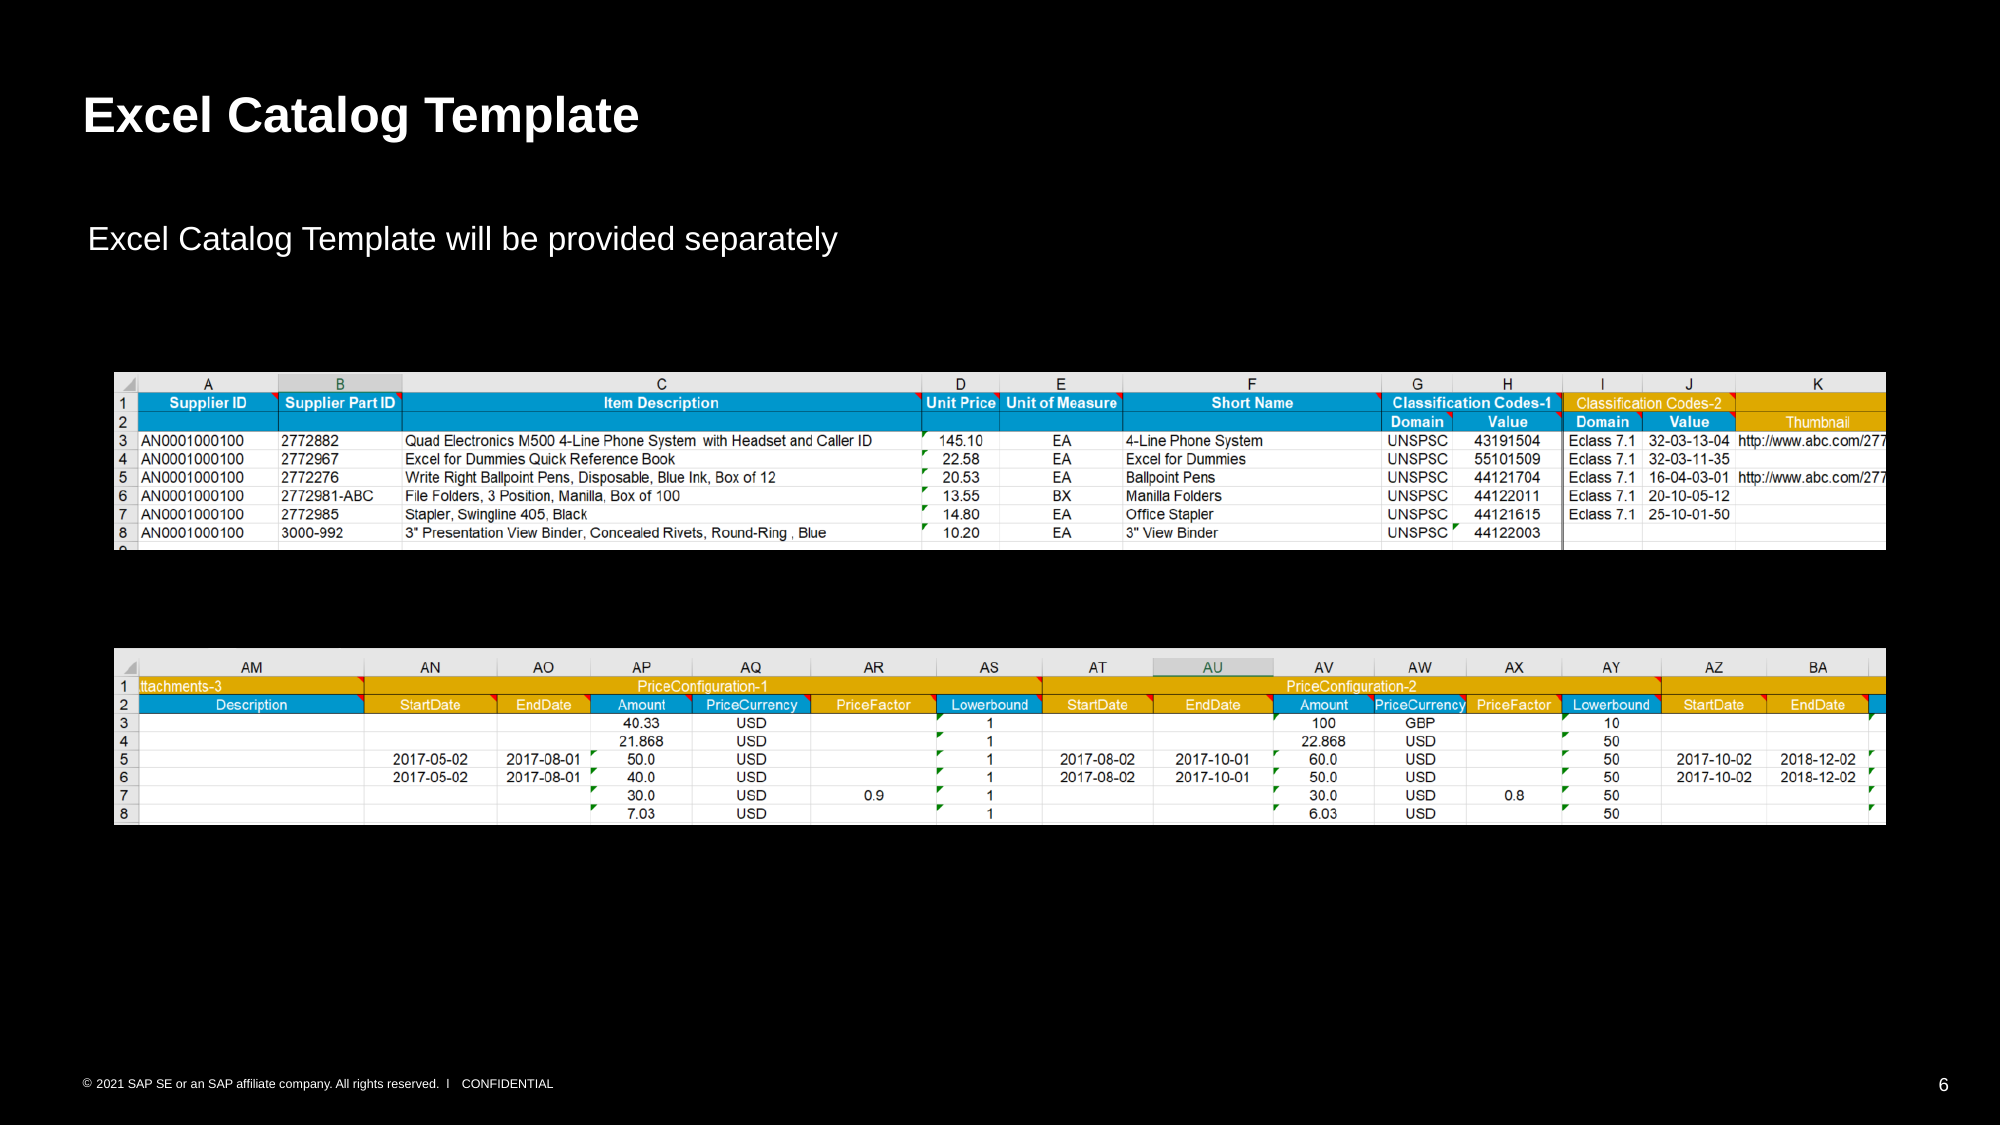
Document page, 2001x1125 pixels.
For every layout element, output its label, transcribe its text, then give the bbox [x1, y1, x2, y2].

title Excel Catalog Template [82, 82, 1918, 144]
text_box Excel Catalog Template will be provided separately [87, 217, 1493, 258]
picture [114, 647, 1886, 826]
picture [114, 371, 1886, 550]
